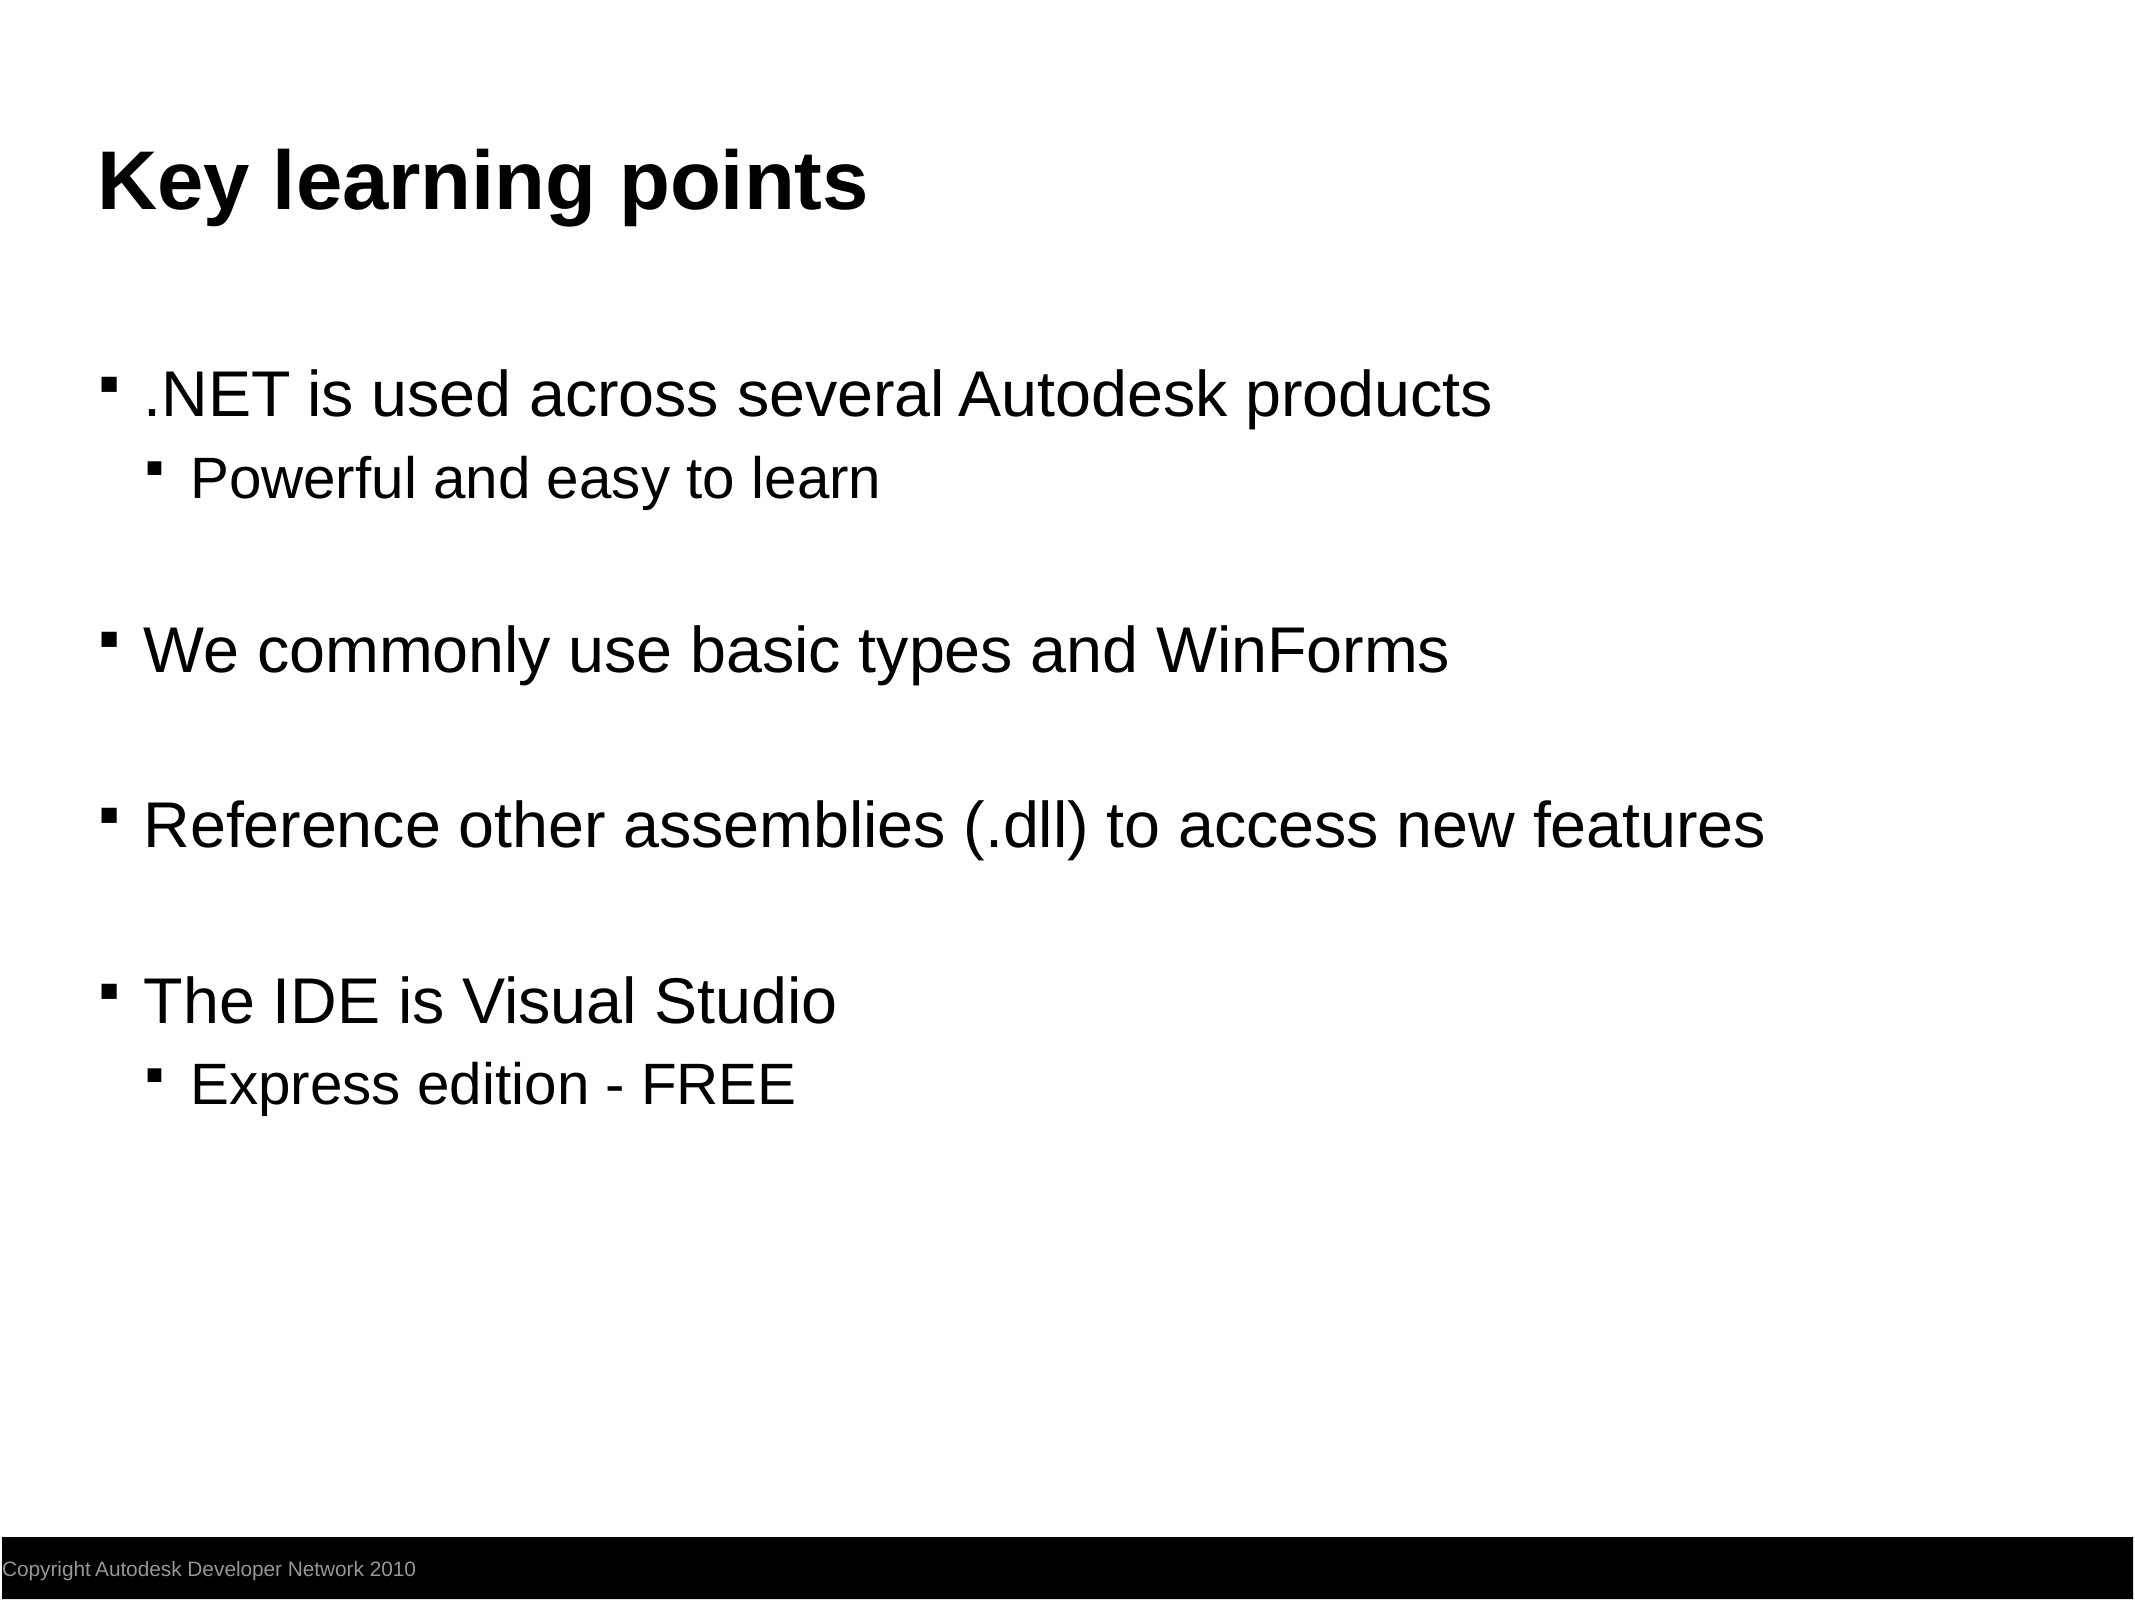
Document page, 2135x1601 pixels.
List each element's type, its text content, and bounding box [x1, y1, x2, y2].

list .NET is used across several Autodesk products Powerful and easy to learn We commonly use basic types and WinForms Reference other assemblies (.dll) to access new features The IDE is Visual Studio Express edition - FREE [96, 351, 2028, 1452]
title Key learning points [96, 59, 2028, 293]
